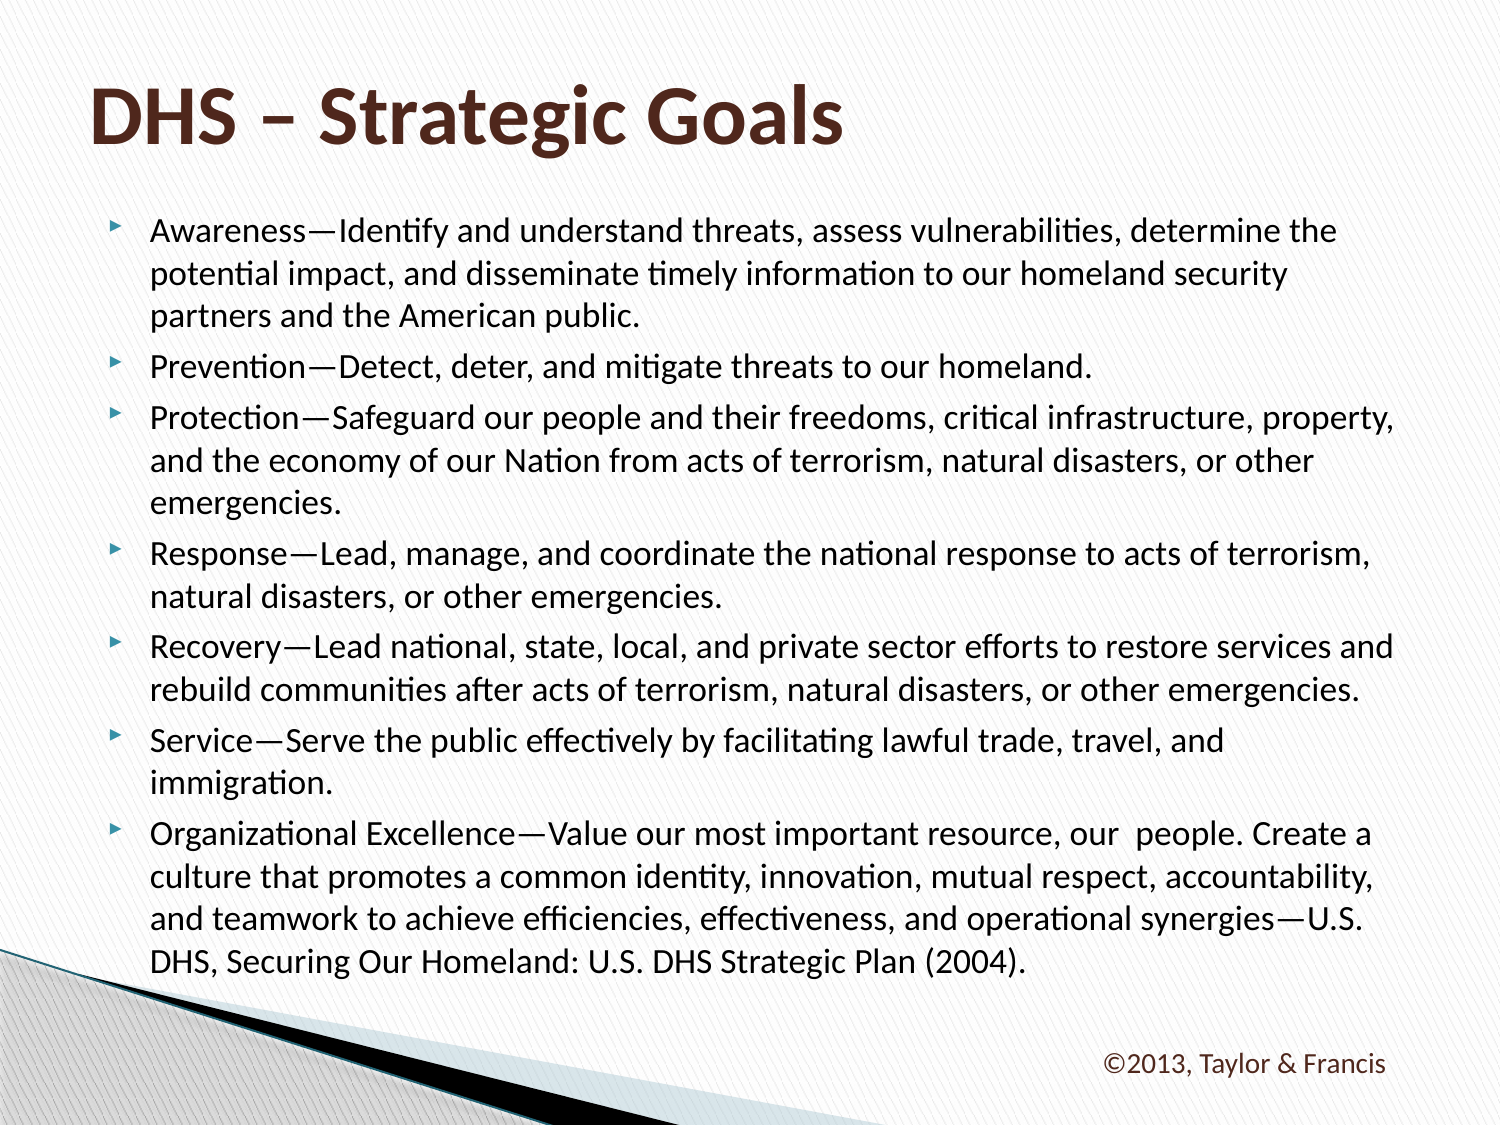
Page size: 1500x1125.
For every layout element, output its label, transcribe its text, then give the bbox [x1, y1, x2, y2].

text_box ©2013, Taylor & Francis [1087, 1037, 1463, 1082]
list Awareness—Identify and understand threats, assess vulnerabilities, determine the potential impact, and disseminate timely information to our homeland security partners and the American public. Prevention—Detect, deter, and mitigate threats to our homeland. Protection—Safeguard our people and their freedoms, critical infrastructure, property, and the economy of our Nation from acts of terrorism, natural disasters, or other emergencies. Response—Lead, manage, and coordinate the national response to acts of terrorism, natural disasters, or other emergencies. Recovery—Lead national, state, local, and private sector efforts to restore services and rebuild communities after acts of terrorism, natural disasters, or other emergencies. Service—Serve the public effectively by facilitating lawful trade, travel, and immigration. Organizational Excellence—Value our most important resource, our people. Create a culture that promotes a common identity, innovation, mutual respect, accountability, and teamwork to achieve efficiencies, effectiveness, and operational synergies—U.S. DHS, Securing Our Homeland: U.S. DHS Strategic Plan (2004). [74, 199, 1426, 986]
text_box [74, 37, 1425, 199]
